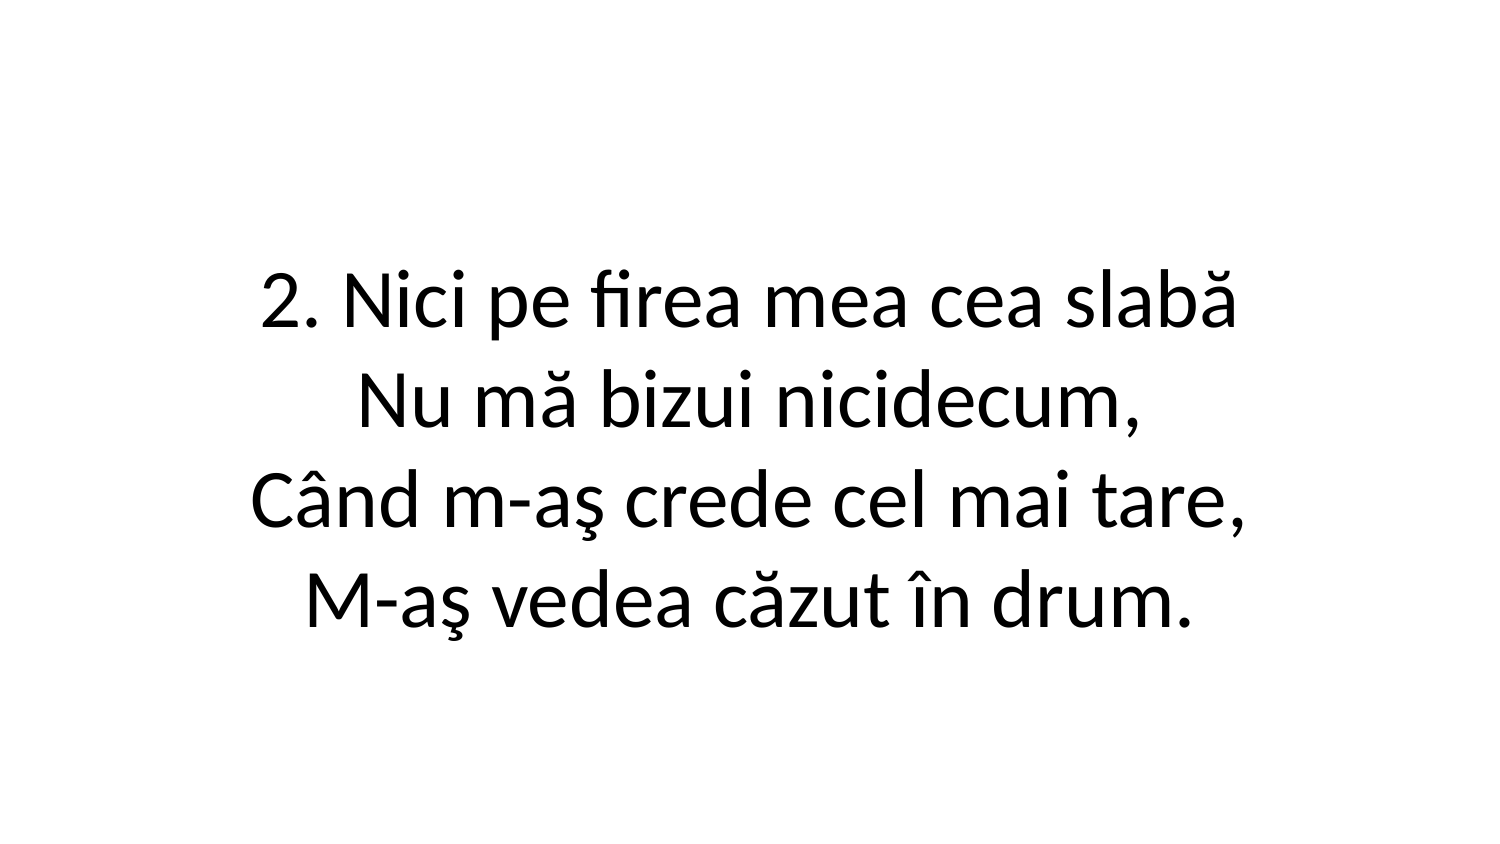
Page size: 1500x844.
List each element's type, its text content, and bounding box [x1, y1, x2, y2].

text_box 2. Nici pe firea mea cea slabă Nu mă bizui nicidecum, Când m-aş crede cel mai tare, M-aş vedea căzut în drum. [235, 192, 1265, 652]
